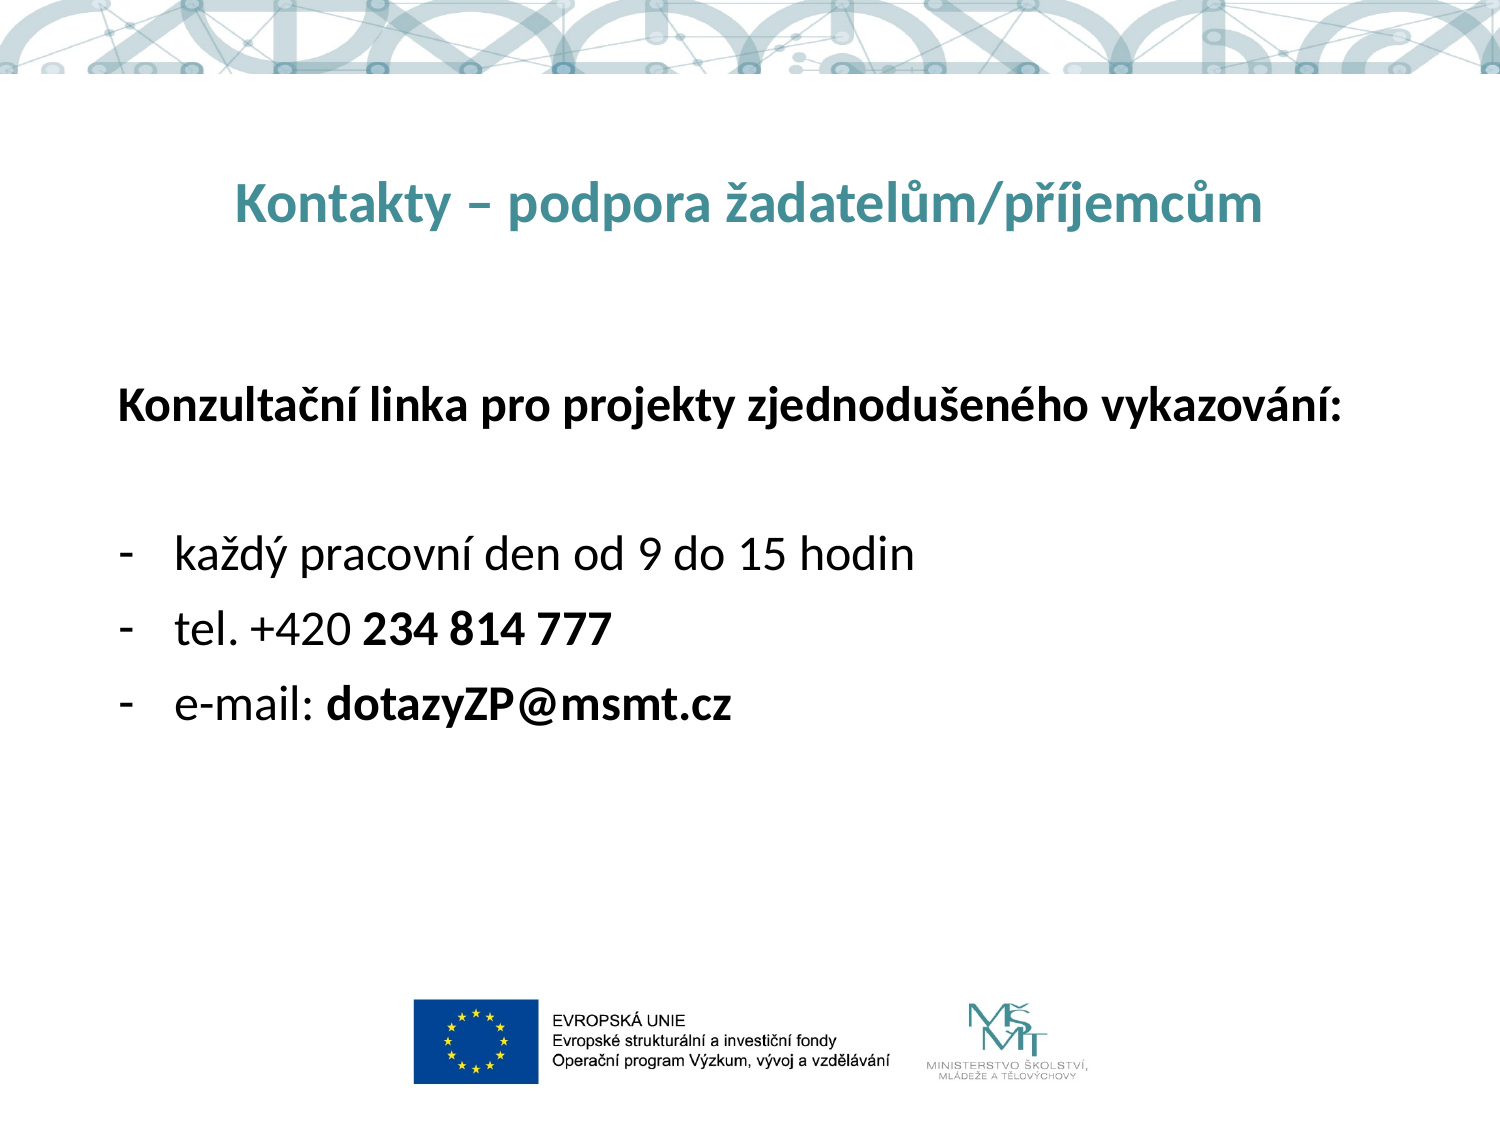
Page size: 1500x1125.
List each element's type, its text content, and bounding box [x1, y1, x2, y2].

picture [0, 0, 1500, 74]
title Kontakty – podpora žadatelům/příjemcům [103, 129, 1397, 278]
list Konzultační linka pro projekty zjednodušeného vykazování: každý pracovní den od 9 do 15 hodin tel. +420 234 814 777 e-mail: dotazyZP@msmt.cz [103, 299, 1397, 957]
picture [371, 957, 1129, 1125]
